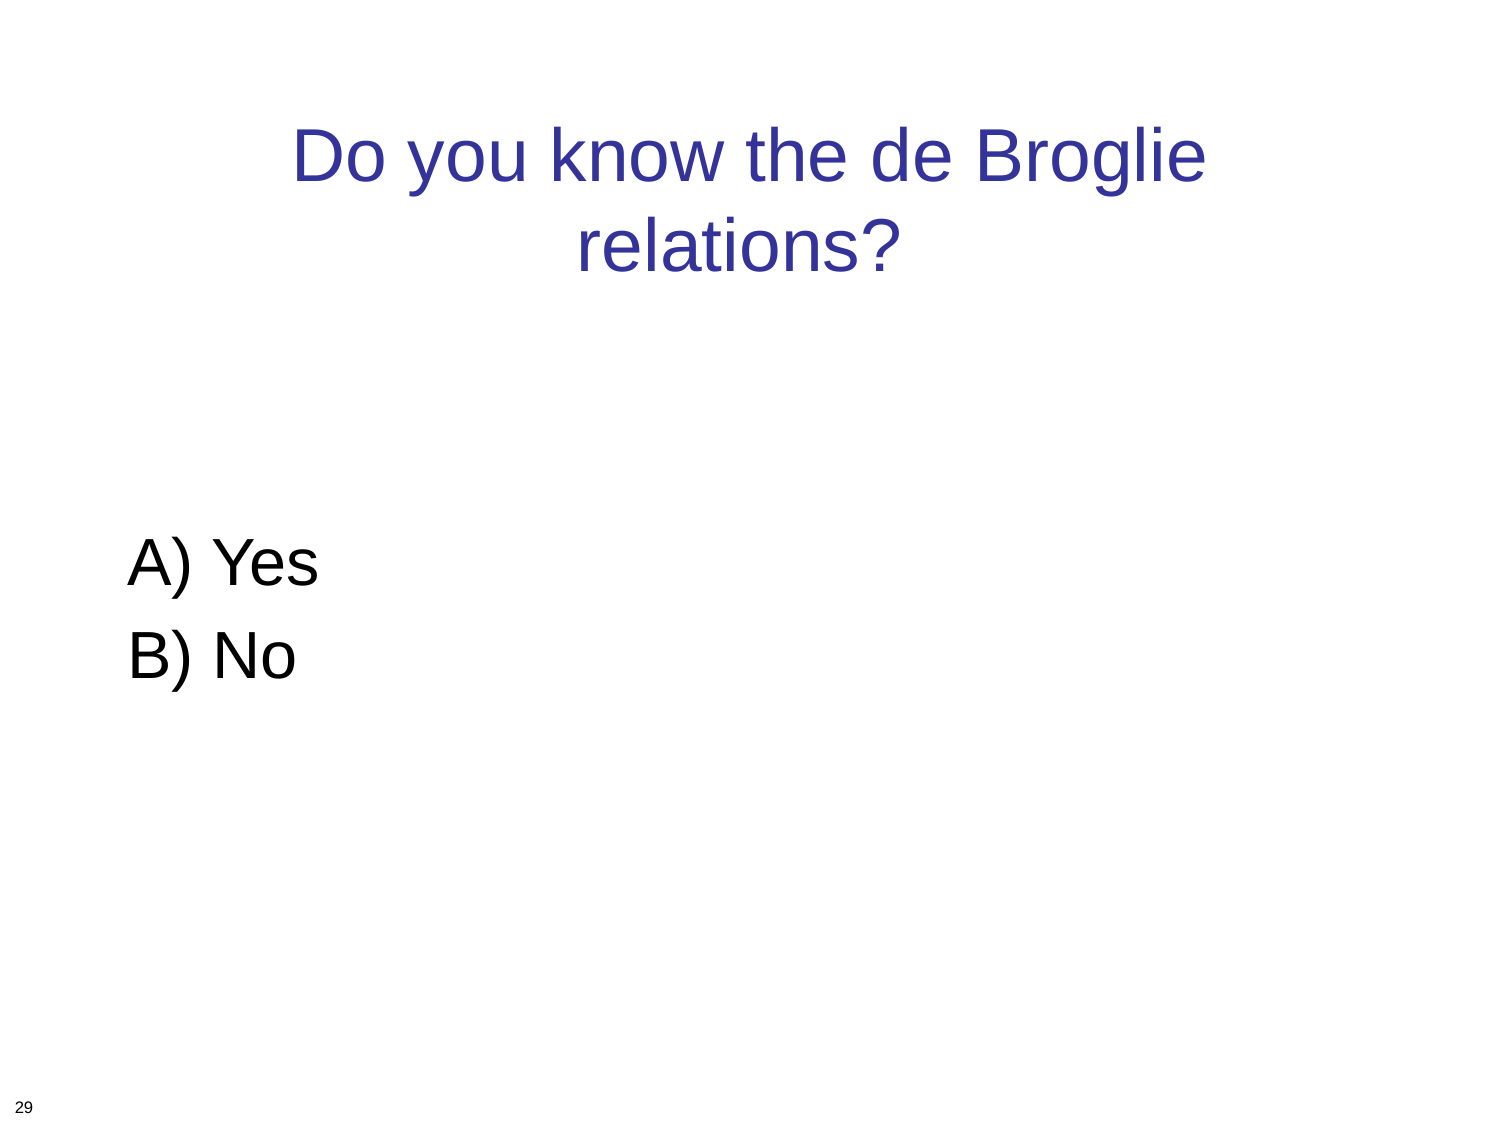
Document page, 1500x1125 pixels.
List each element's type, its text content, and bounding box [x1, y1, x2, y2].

title Do you know the de Broglie relations? [112, 72, 1388, 321]
text_box 29 [0, 1089, 50, 1125]
list A) Yes B) No [112, 511, 1388, 1091]
